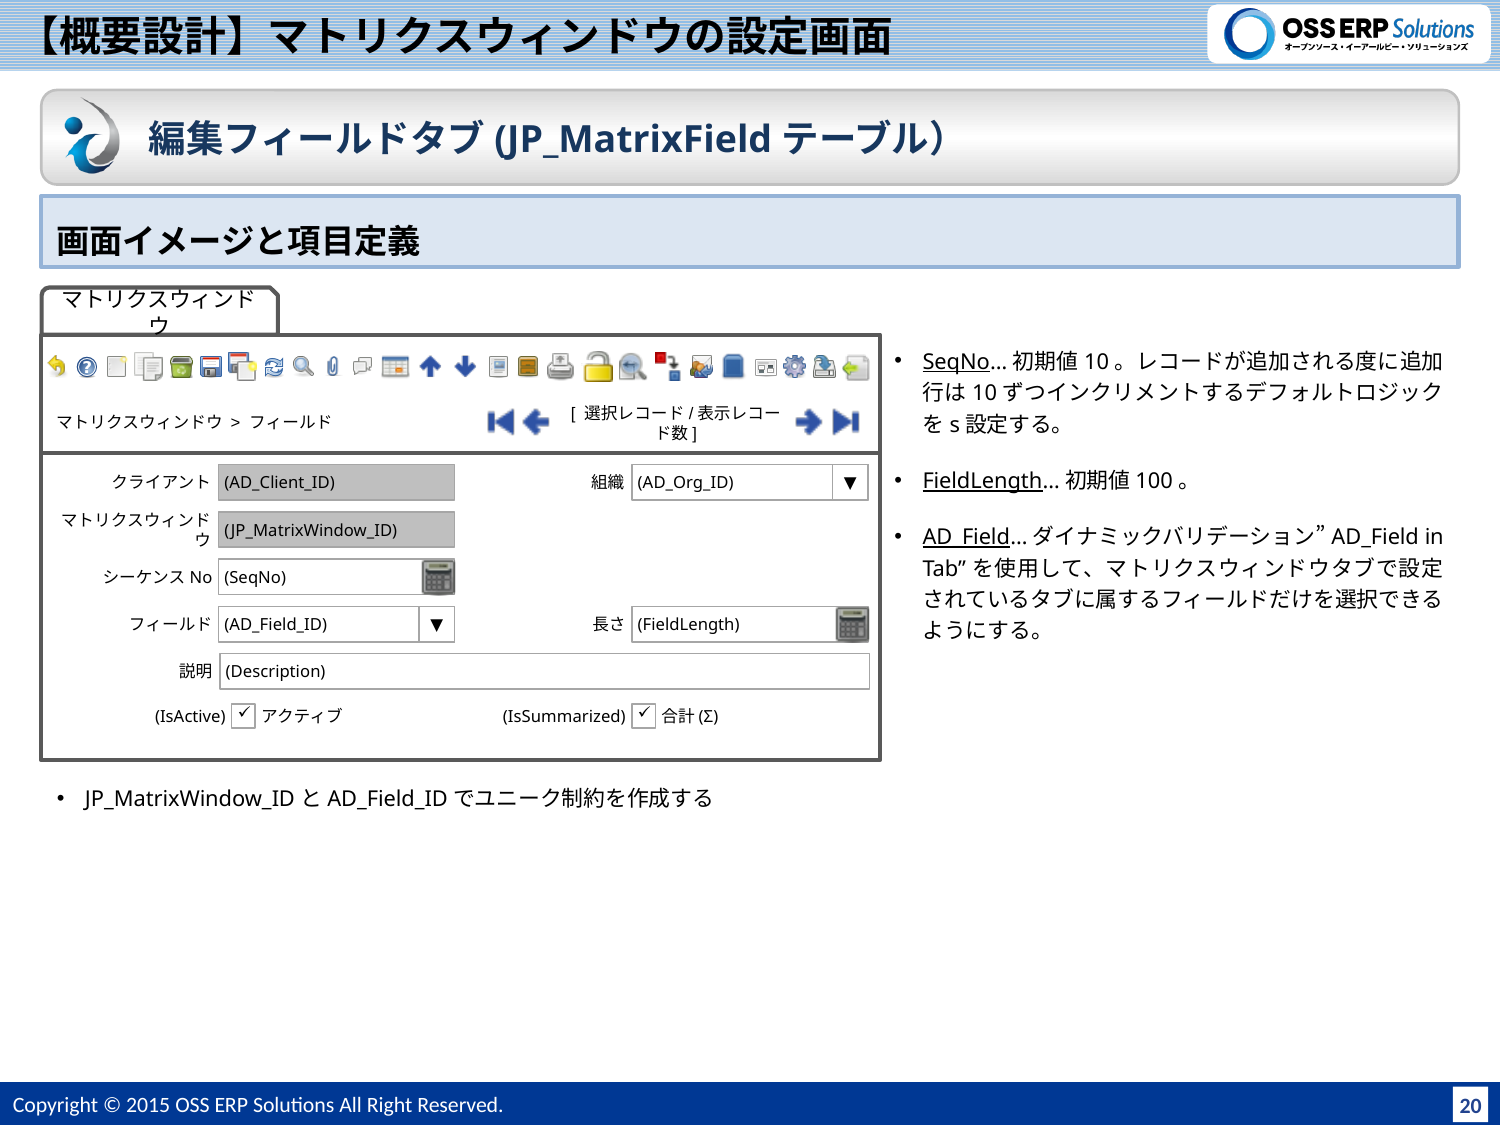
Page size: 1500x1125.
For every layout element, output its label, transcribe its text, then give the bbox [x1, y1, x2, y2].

text_box [39, 451, 878, 762]
picture [833, 606, 871, 644]
text_box 編集フィールドタブ(JP_MatrixFieldテーブル） [41, 89, 1459, 185]
text_box [39, 333, 878, 451]
text_box 説明 [39, 652, 220, 691]
title 【概要設計】マトリクスウィンドウの設定画面 [2, 0, 1353, 70]
text_box マトリクスウィンドウ > フィールド [41, 403, 390, 441]
text_box マトリクスウィンドウ [39, 285, 280, 337]
text_box 組織 [451, 462, 633, 502]
text_box マトリクスウィンドウ [38, 510, 219, 549]
text_box (FieldLength) [634, 604, 834, 644]
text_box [46, 351, 874, 382]
text_box ▼ [830, 462, 870, 502]
text_box (AD_Org_ID) [633, 462, 830, 502]
text_box (IsSummarized) [453, 702, 634, 730]
text_box アクティブ [257, 702, 434, 730]
picture [477, 399, 560, 447]
text_box JP_MatrixWindow_IDとAD_Field_IDでユニーク制約を作成する [40, 770, 1461, 939]
text_box (IsActive) [52, 702, 234, 730]
picture [1353, 8, 1474, 60]
picture [786, 399, 870, 447]
text_box [634, 702, 657, 730]
text_box (Description) [220, 652, 871, 691]
text_box 長さ [405, 604, 634, 644]
text_box (AD_Field_ID) [220, 604, 405, 644]
text_box [234, 702, 257, 730]
text_box (AD_Client_ID) [219, 462, 451, 502]
text_box 合計(Σ) [657, 702, 835, 730]
text_box SeqNo…初期値10。レコードが追加される度に追加行は10ずつインクリメントするデフォルトロジックをs設定する。 FieldLength…初期値100。 AD_Field…ダイナミックバリデーション”AD_Field in Tab”を使用して、マトリクスウィンドウタブで設定されているタブに属するフィールドだけを選択できるようにする。 [878, 333, 1461, 770]
text_box クライアント [38, 462, 219, 502]
text_box (SeqNo) [216, 557, 420, 597]
text_box 画面イメージと項目定義 [39, 194, 1461, 269]
picture [52, 97, 125, 177]
picture [419, 558, 457, 597]
text_box フィールド [0, 604, 220, 644]
text_box (JP_MatrixWindow_ID) [219, 510, 457, 549]
text_box [ 選択レコード/表示レコード数] [563, 403, 782, 443]
text_box シーケンスNo [45, 557, 220, 596]
